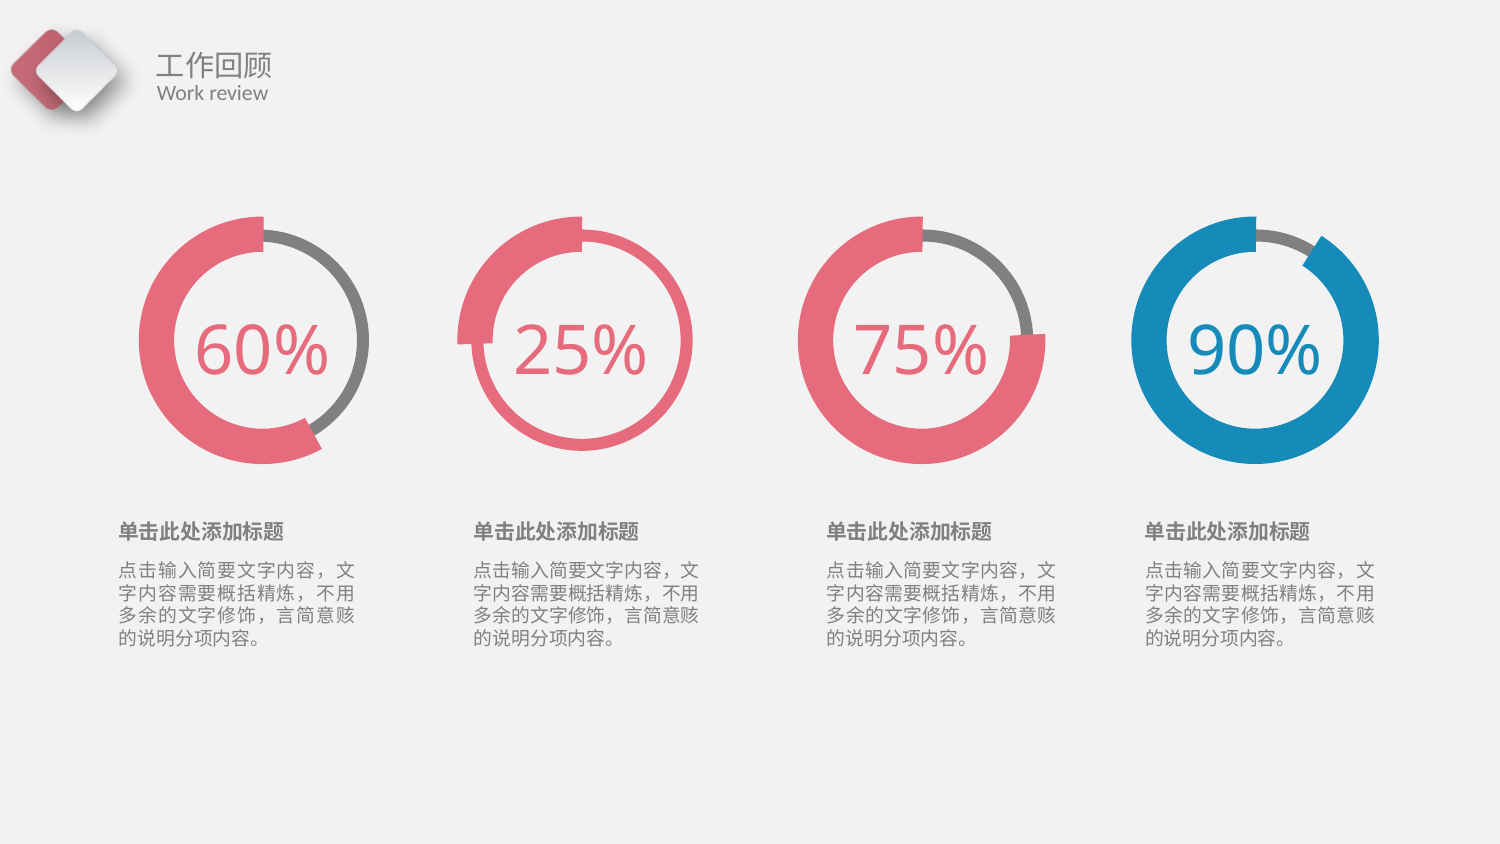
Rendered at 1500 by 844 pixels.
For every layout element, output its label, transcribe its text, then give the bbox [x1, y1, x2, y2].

text_box 点击输入简要文字内容，文字内容需要概括精炼，不用多余的文字修饰，言简意赅的说明分项内容。 [811, 552, 1072, 657]
picture [26, 20, 127, 121]
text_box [457, 216, 706, 465]
text_box 点击输入简要文字内容，文字内容需要概括精炼，不用多余的文字修饰，言简意赅的说明分项内容。 [103, 552, 370, 657]
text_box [1131, 216, 1380, 465]
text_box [138, 216, 387, 465]
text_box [797, 216, 1046, 465]
text_box 单击此处添加标题 [1129, 511, 1410, 552]
text_box 点击输入简要文字内容，文字内容需要概括精炼，不用多余的文字修饰，言简意赅的说明分项内容。 [1130, 552, 1390, 657]
text_box 单击此处添加标题 [103, 511, 389, 552]
text_box 单击此处添加标题 [811, 511, 1091, 552]
text_box 点击输入简要文字内容，文字内容需要概括精炼，不用多余的文字修饰，言简意赅的说明分项内容。 [459, 552, 715, 657]
text_box 单击此处添加标题 [458, 511, 739, 552]
